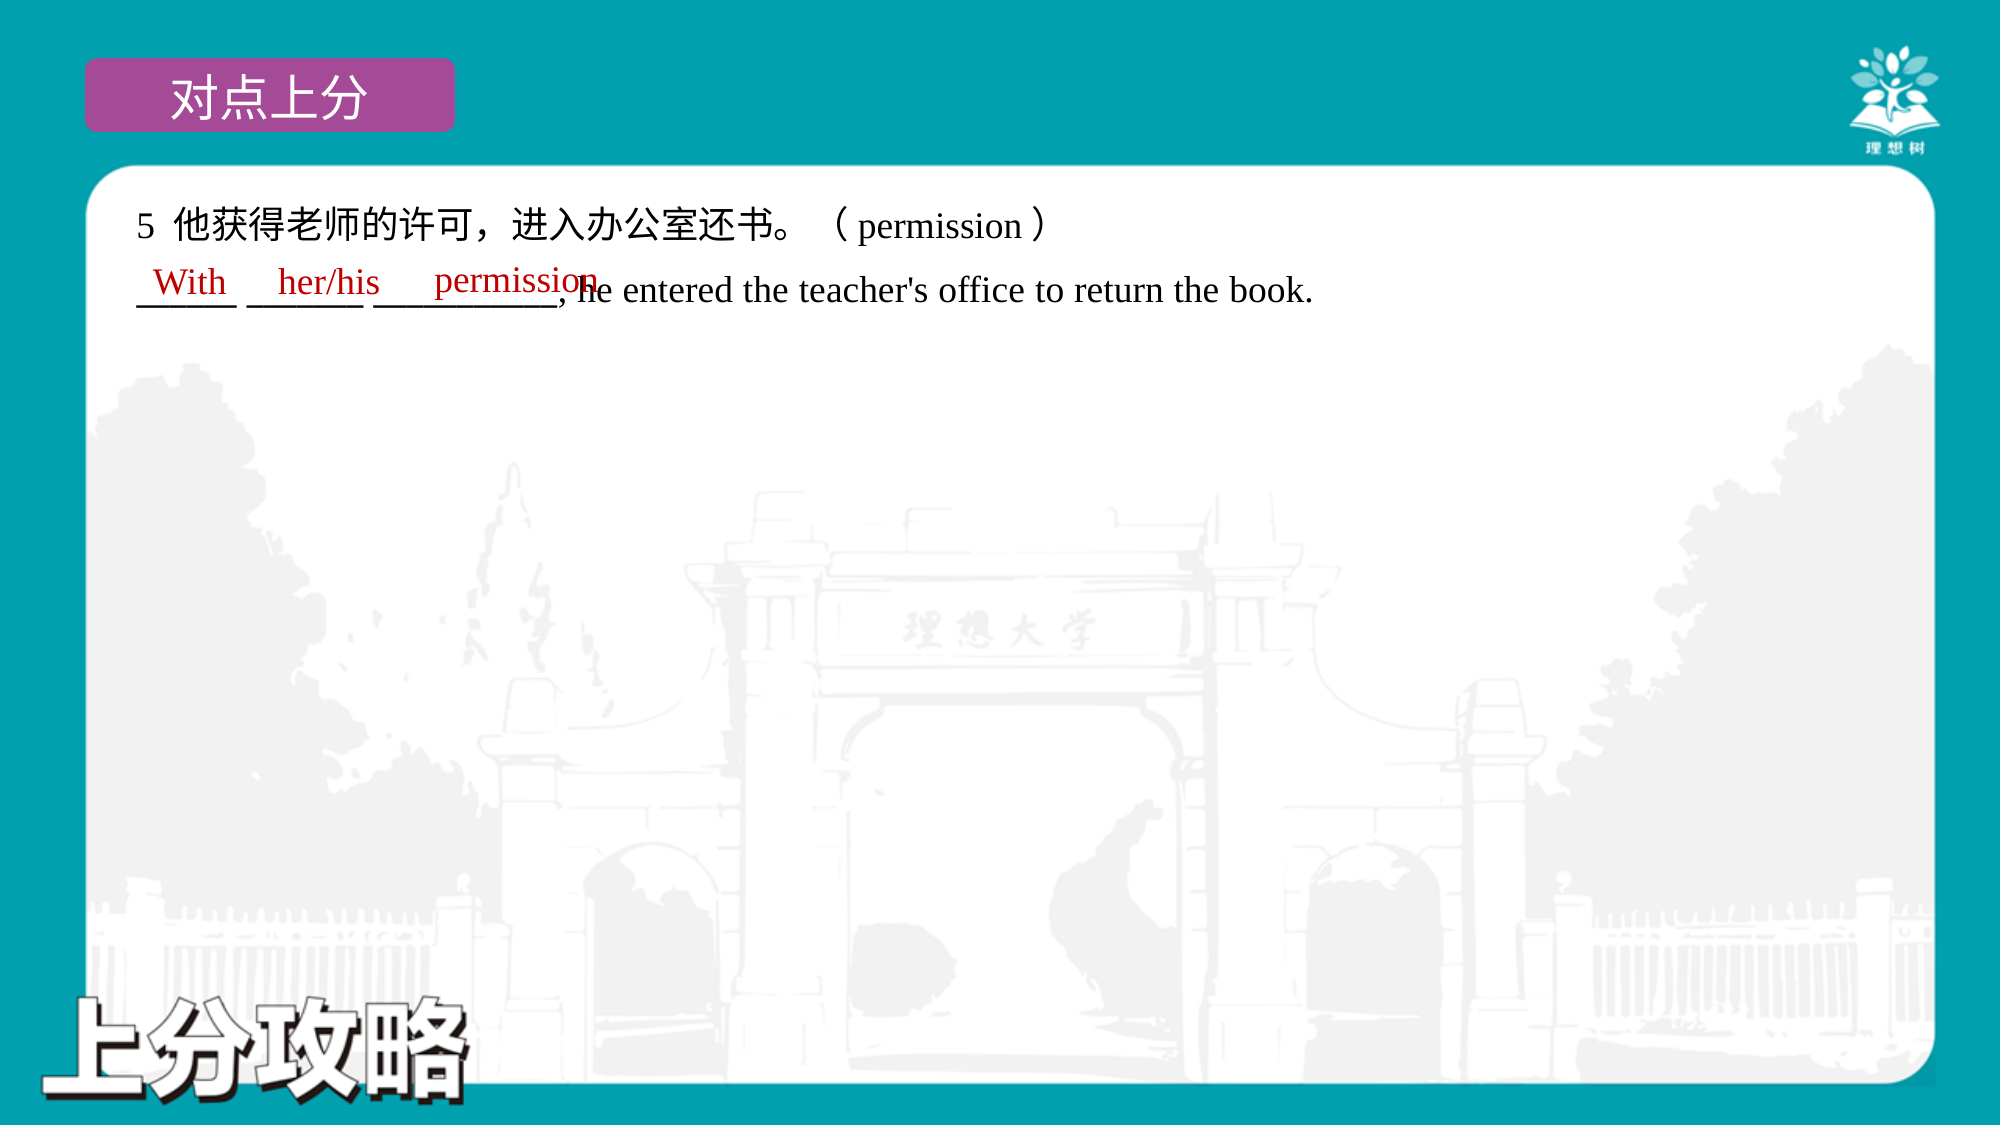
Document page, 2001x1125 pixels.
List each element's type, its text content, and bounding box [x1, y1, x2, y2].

picture [0, 0, 2000, 1125]
text_box her/his [264, 237, 394, 296]
text_box permission [420, 235, 613, 294]
text_box 5 他获得老师的许可，进入办公室还书。（permission） ______ _______ ___________, he entered the teacher's office to return the book. [136, 177, 1865, 304]
text_box With [139, 237, 241, 296]
